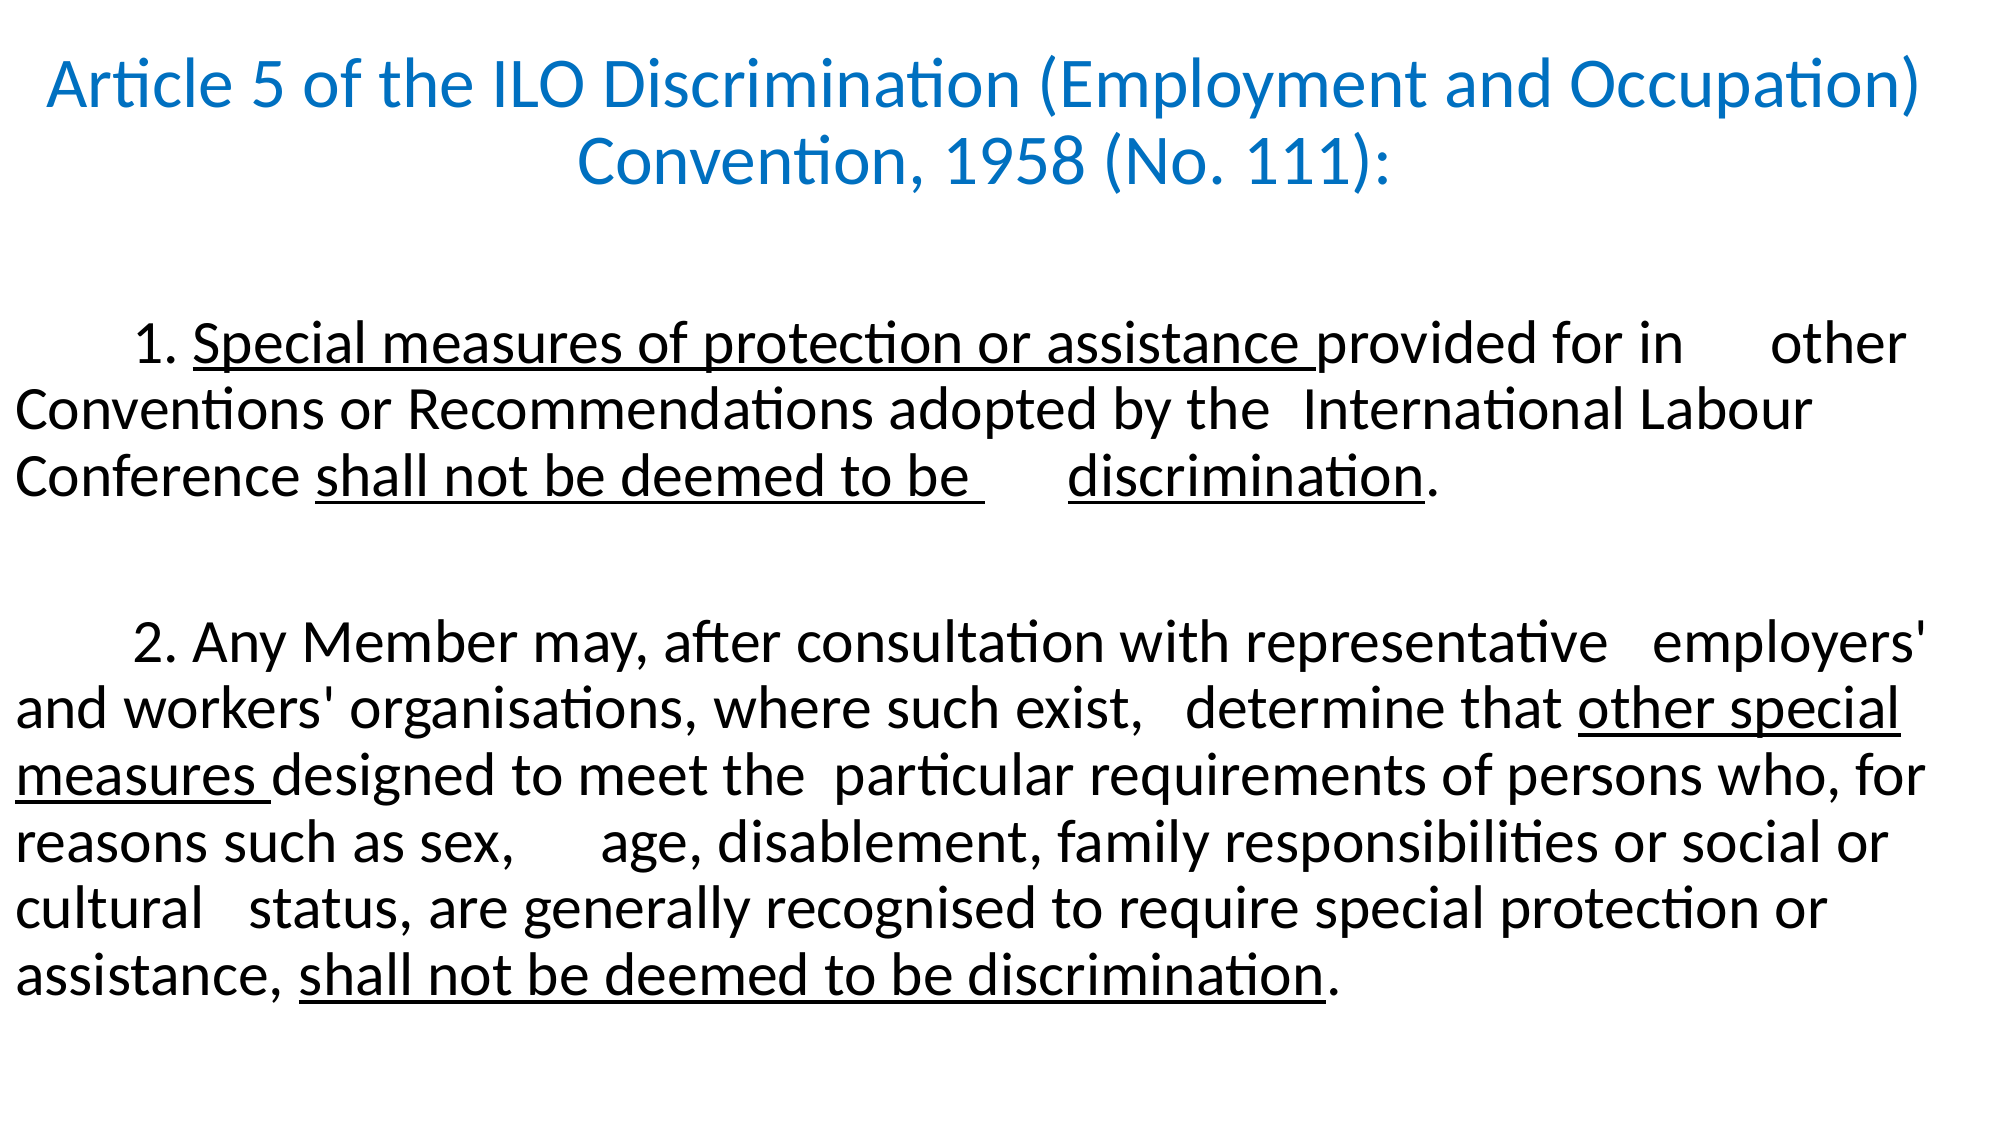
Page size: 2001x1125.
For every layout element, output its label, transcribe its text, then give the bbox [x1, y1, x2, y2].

list Article 5 of the ILO Discrimination (Employment and Occupation) Convention, 1958 (No. 111): 1. Special measures of protection or assistance provided for in other Conventions or Recommendations adopted by the International Labour Conference shall not be deemed to be discrimination. 2. Any Member may, after consultation with representative employers' and workers' organisations, where such exist, determine that other special measures designed to meet the particular requirements of persons who, for reasons such as sex, age, disablement, family responsibilities or social or cultural status, are generally recognised to require special protection or assistance, shall not be deemed to be discrimination. [0, 38, 1971, 1084]
